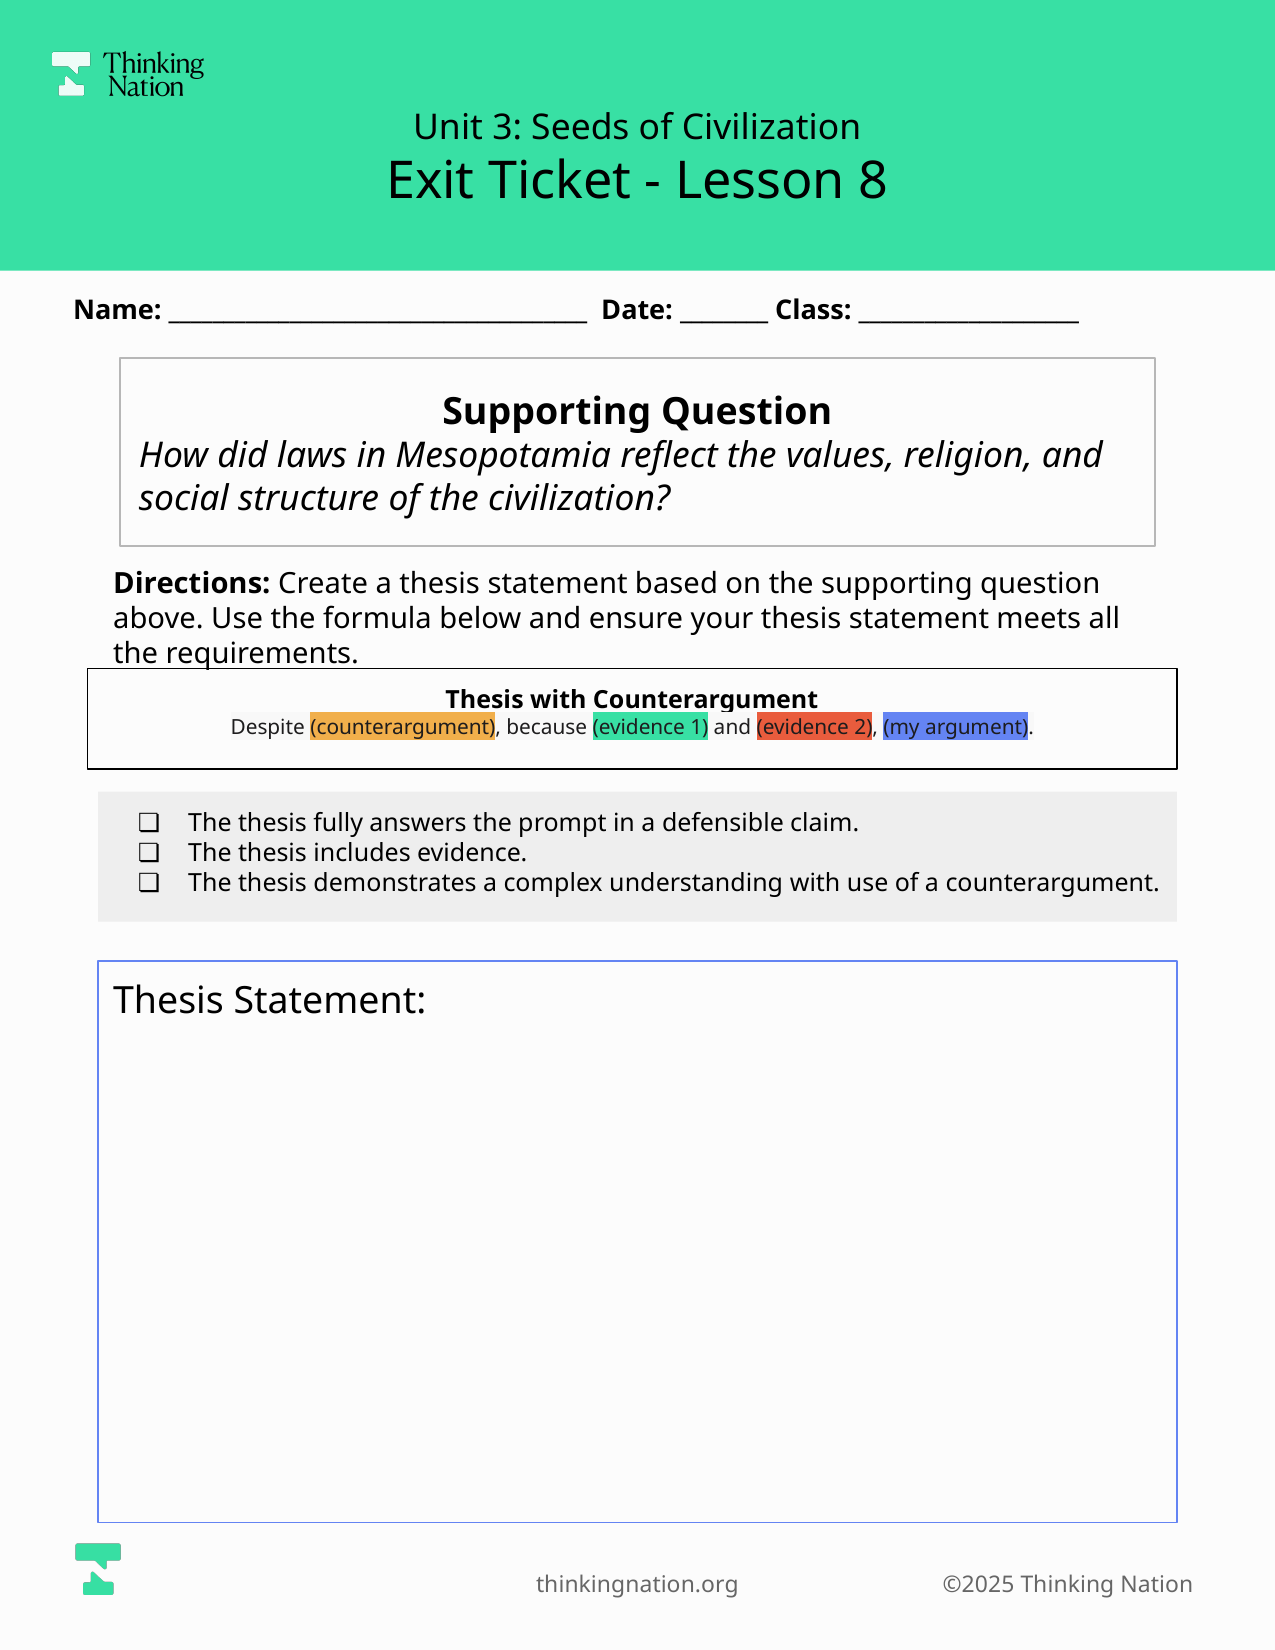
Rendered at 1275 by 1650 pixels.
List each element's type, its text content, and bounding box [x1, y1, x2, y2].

text_box Unit 3: Seeds of Civilization Exit Ticket - Lesson 8 [0, 0, 1275, 271]
text_box ©2025 Thinking Nation [907, 1553, 1210, 1605]
text_box Thesis Statement: [98, 961, 1177, 1523]
text_box thinkingnation.org [486, 1553, 789, 1605]
text_box Supporting Question How did laws in Mesopotamia reflect the values, religion, and social structure of the civilization? [119, 357, 1156, 547]
text_box The thesis fully answers the prompt in a defensible claim. The thesis includes evidence. The thesis demonstrates a complex understanding with use of a counterargument. [98, 791, 1177, 922]
picture [35, 37, 210, 110]
picture [62, 1533, 134, 1605]
text_box Directions: Create a thesis statement based on the supporting question above. Use the formula below and ensure your thesis statement meets all the requirements. [98, 549, 1177, 668]
text_box Thesis with Counterargument Despite (counterargument), because (evidence 1) and (evidence 2), (my argument). [87, 668, 1177, 770]
text_box Name: ______________________________________ Date: ________ Class: ____________________ [57, 276, 1218, 339]
